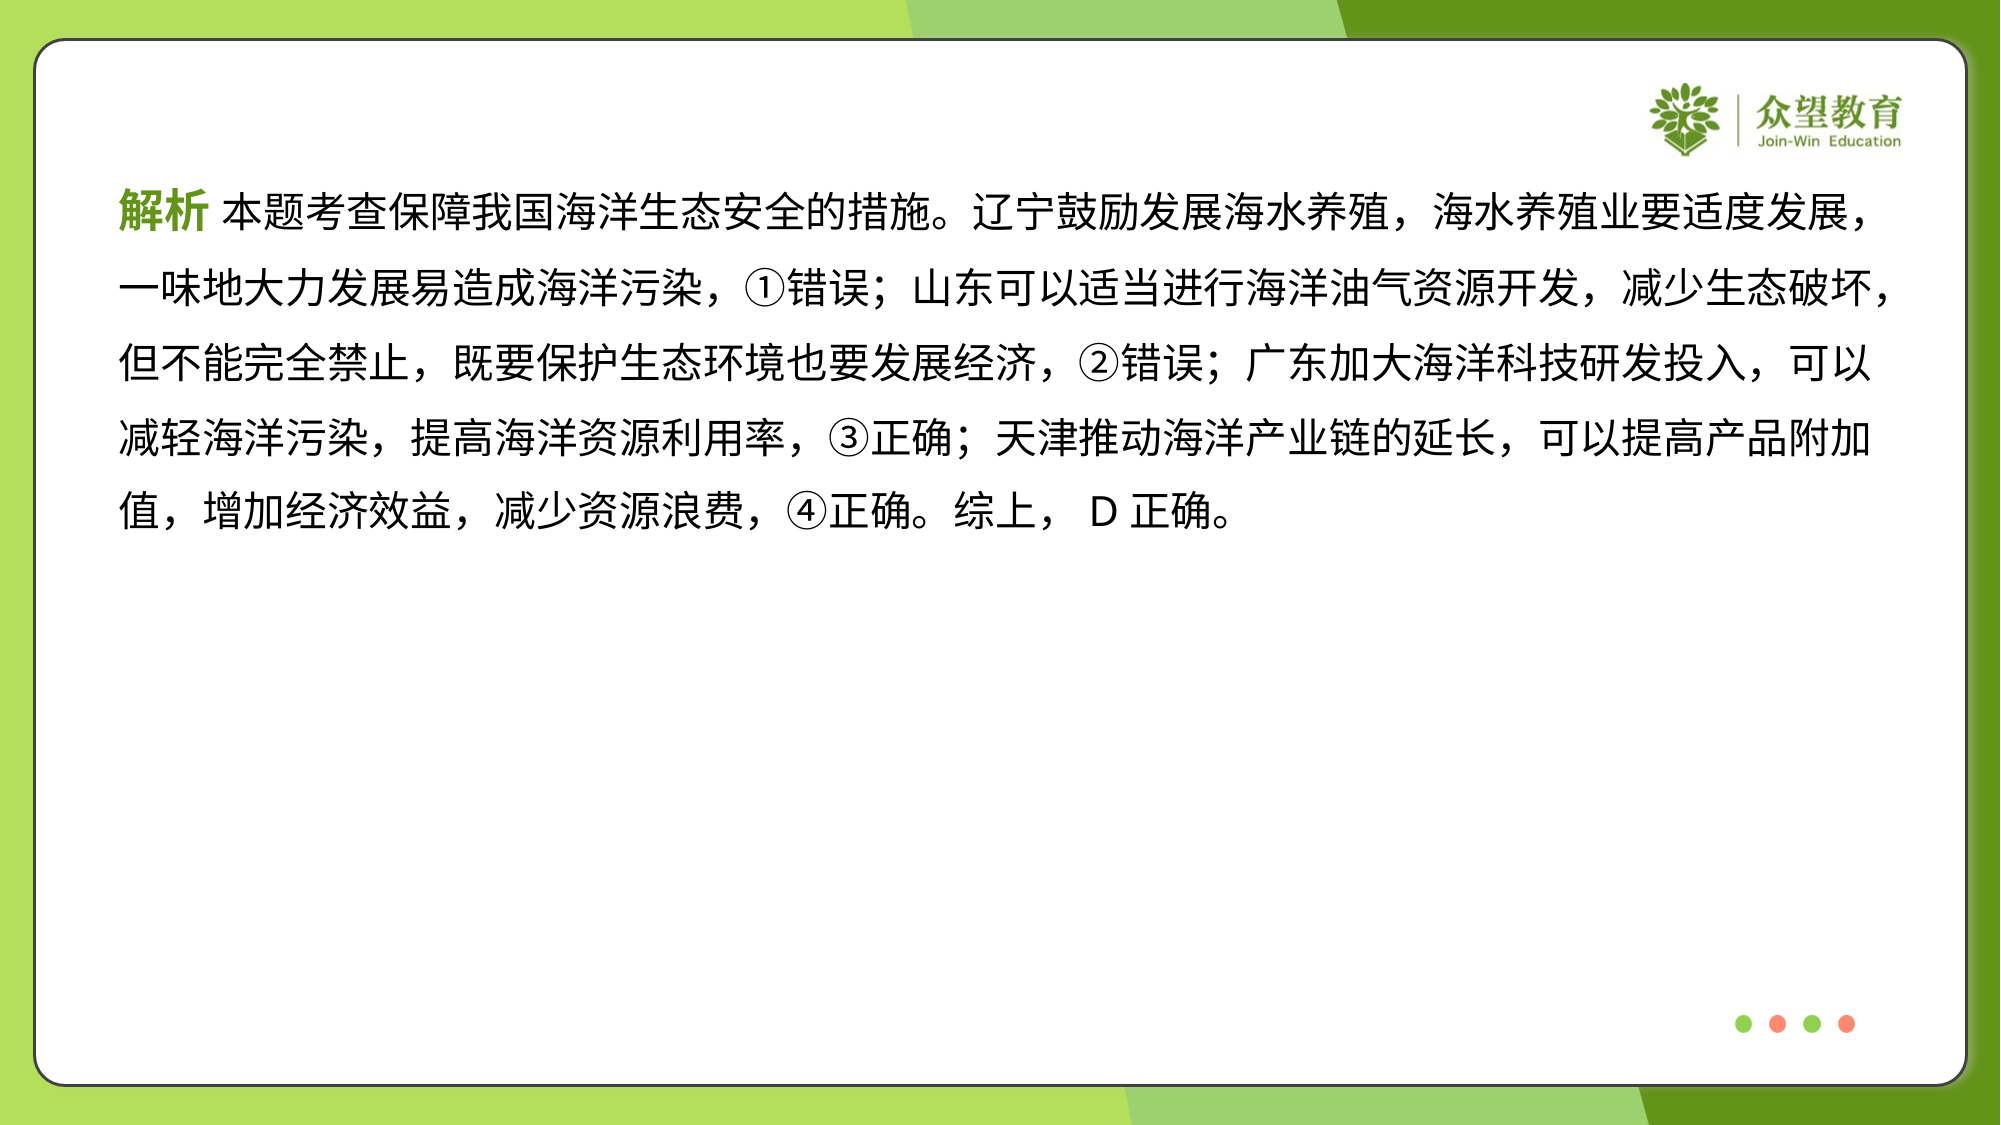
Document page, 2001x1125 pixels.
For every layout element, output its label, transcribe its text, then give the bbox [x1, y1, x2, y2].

text_box 解析 本题考查保障我国海洋生态安全的措施。辽宁鼓励发展海水养殖，海水养殖业要适度发展， 一味地大力发展易造成海洋污染，①错误；山东可以适当进行海洋油气资源开发，减少生态破坏， 但不能完全禁止，既要保护生态环境也要发展经济，②错误；广东加大海洋科技研发投入，可以 减轻海洋污染，提高海洋资源利用率，③正确；天津推动海洋产业链的延长，可以提高产品附加 值，增加经济效益，减少资源浪费，④正确。综上，D正确。 [118, 159, 1883, 527]
picture [0, 0, 2000, 1125]
